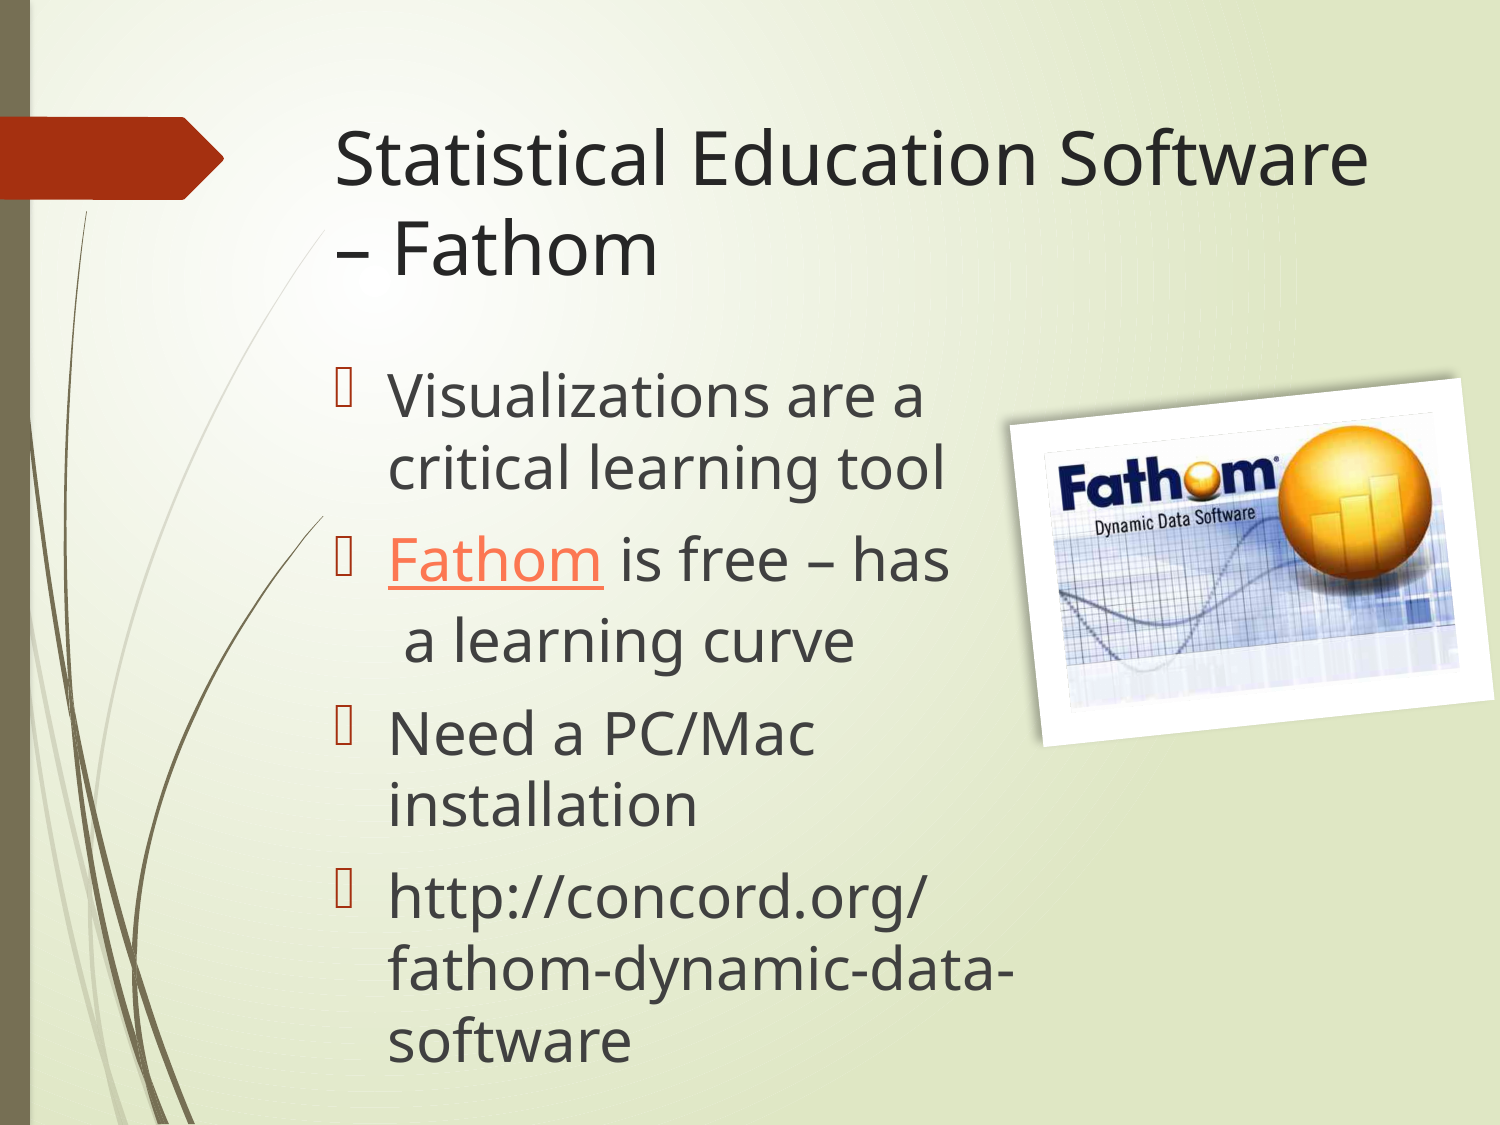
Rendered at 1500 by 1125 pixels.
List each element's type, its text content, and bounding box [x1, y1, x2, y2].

picture [1045, 413, 1460, 712]
list Visualizations are a critical learning tool Fathom is free – has a learning curve Need a PC/Mac installation http://concord.org/fathom-dynamic-data-software [318, 350, 1121, 1087]
title Statistical Education Software – Fathom [319, 102, 1400, 313]
